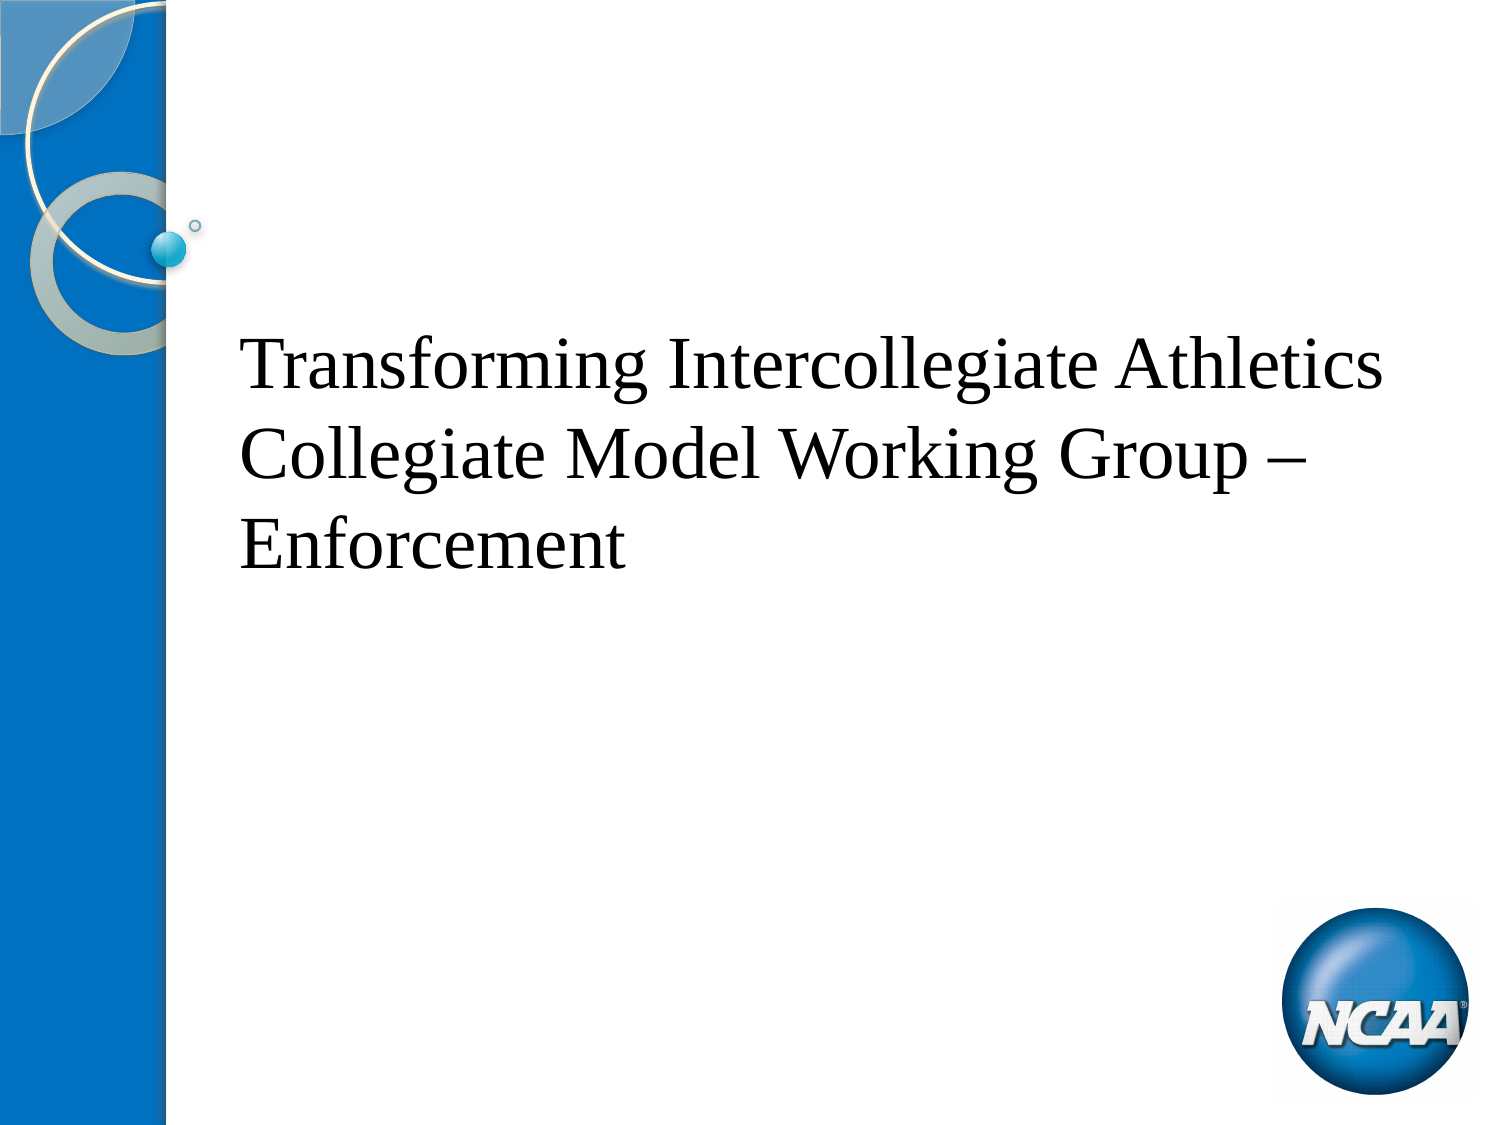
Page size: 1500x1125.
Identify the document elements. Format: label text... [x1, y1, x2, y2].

picture [1274, 900, 1477, 1102]
title Transforming Intercollegiate Athletics Collegiate Model Working Group – Enforcement [225, 350, 1441, 592]
